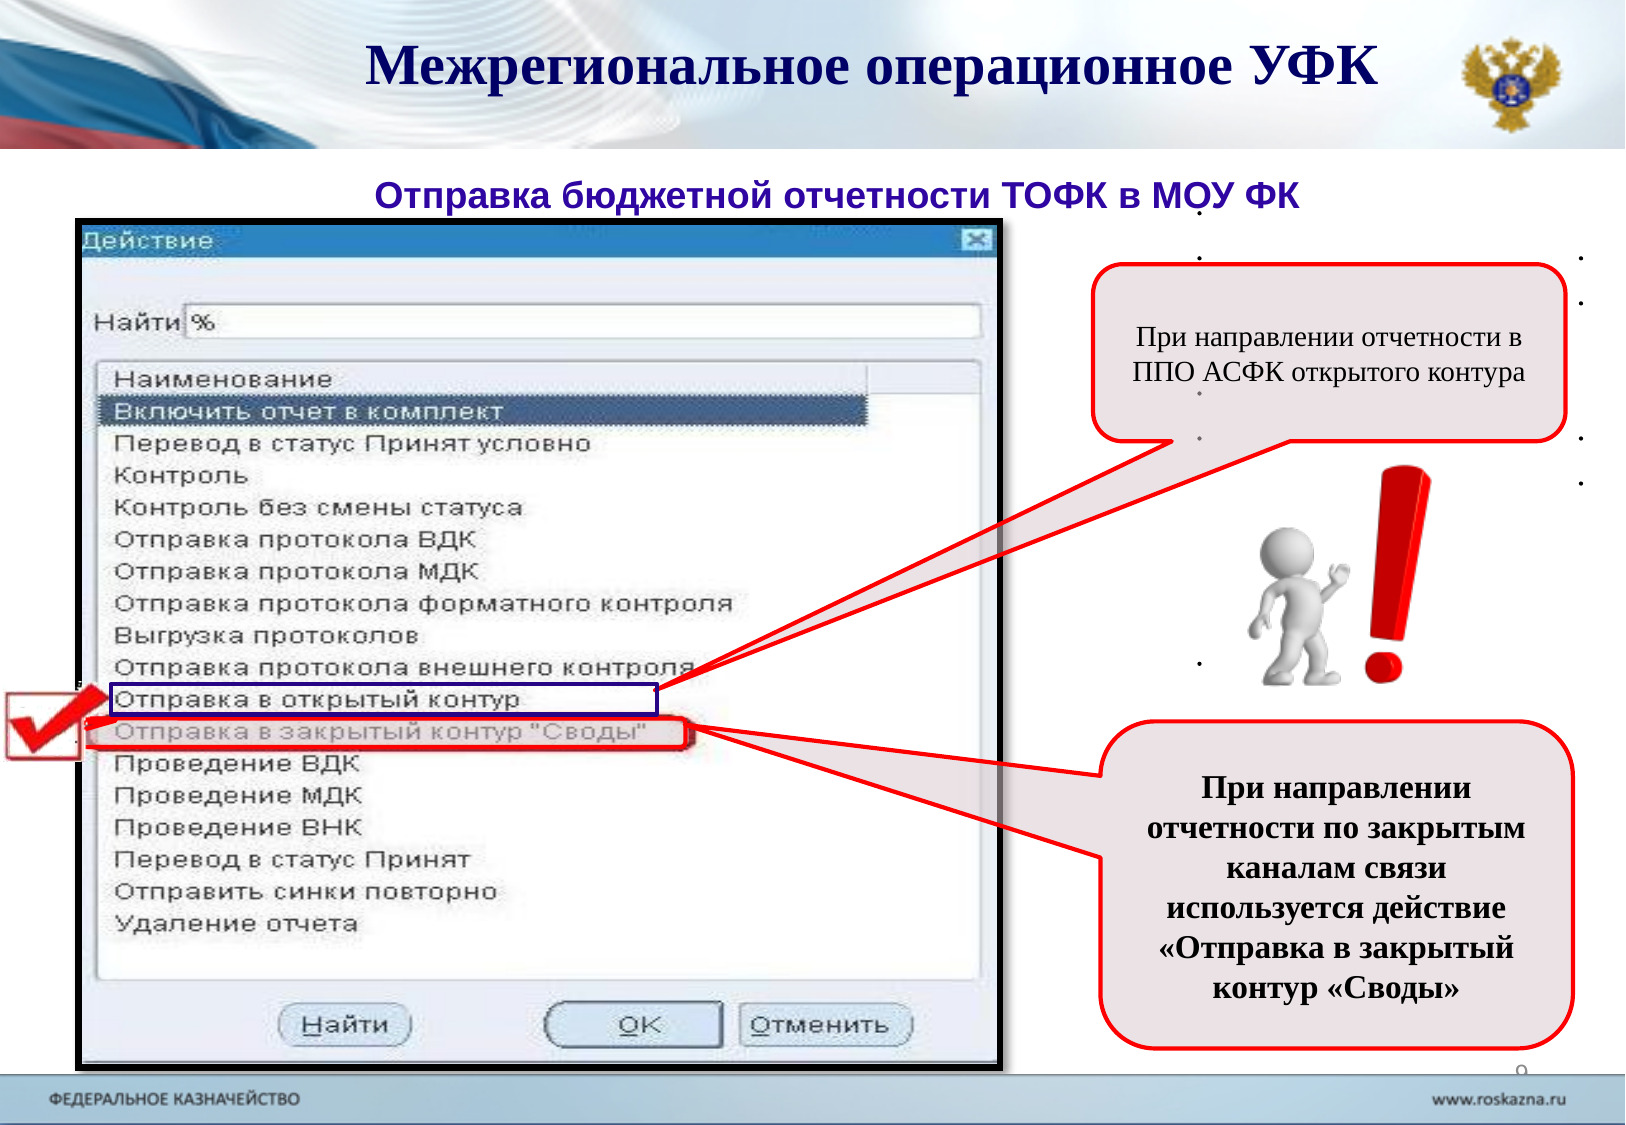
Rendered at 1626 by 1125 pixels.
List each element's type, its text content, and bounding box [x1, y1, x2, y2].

picture [0, 0, 1625, 150]
slide_number 9 [1164, 1045, 1544, 1074]
text_box При направлении отчетности в ППО АСФК открытого контура [1002, 262, 1568, 557]
picture [1240, 459, 1476, 695]
picture [3, 224, 998, 1065]
text_box Отправка бюджетной отчетности ТОФК в МОУ ФК [145, 163, 1529, 224]
picture [0, 1074, 1625, 1125]
text_box При направлении отчетности по закрытым каналам связи используется действие «Отправка в закрытый контур «Своды» [1002, 719, 1576, 1051]
